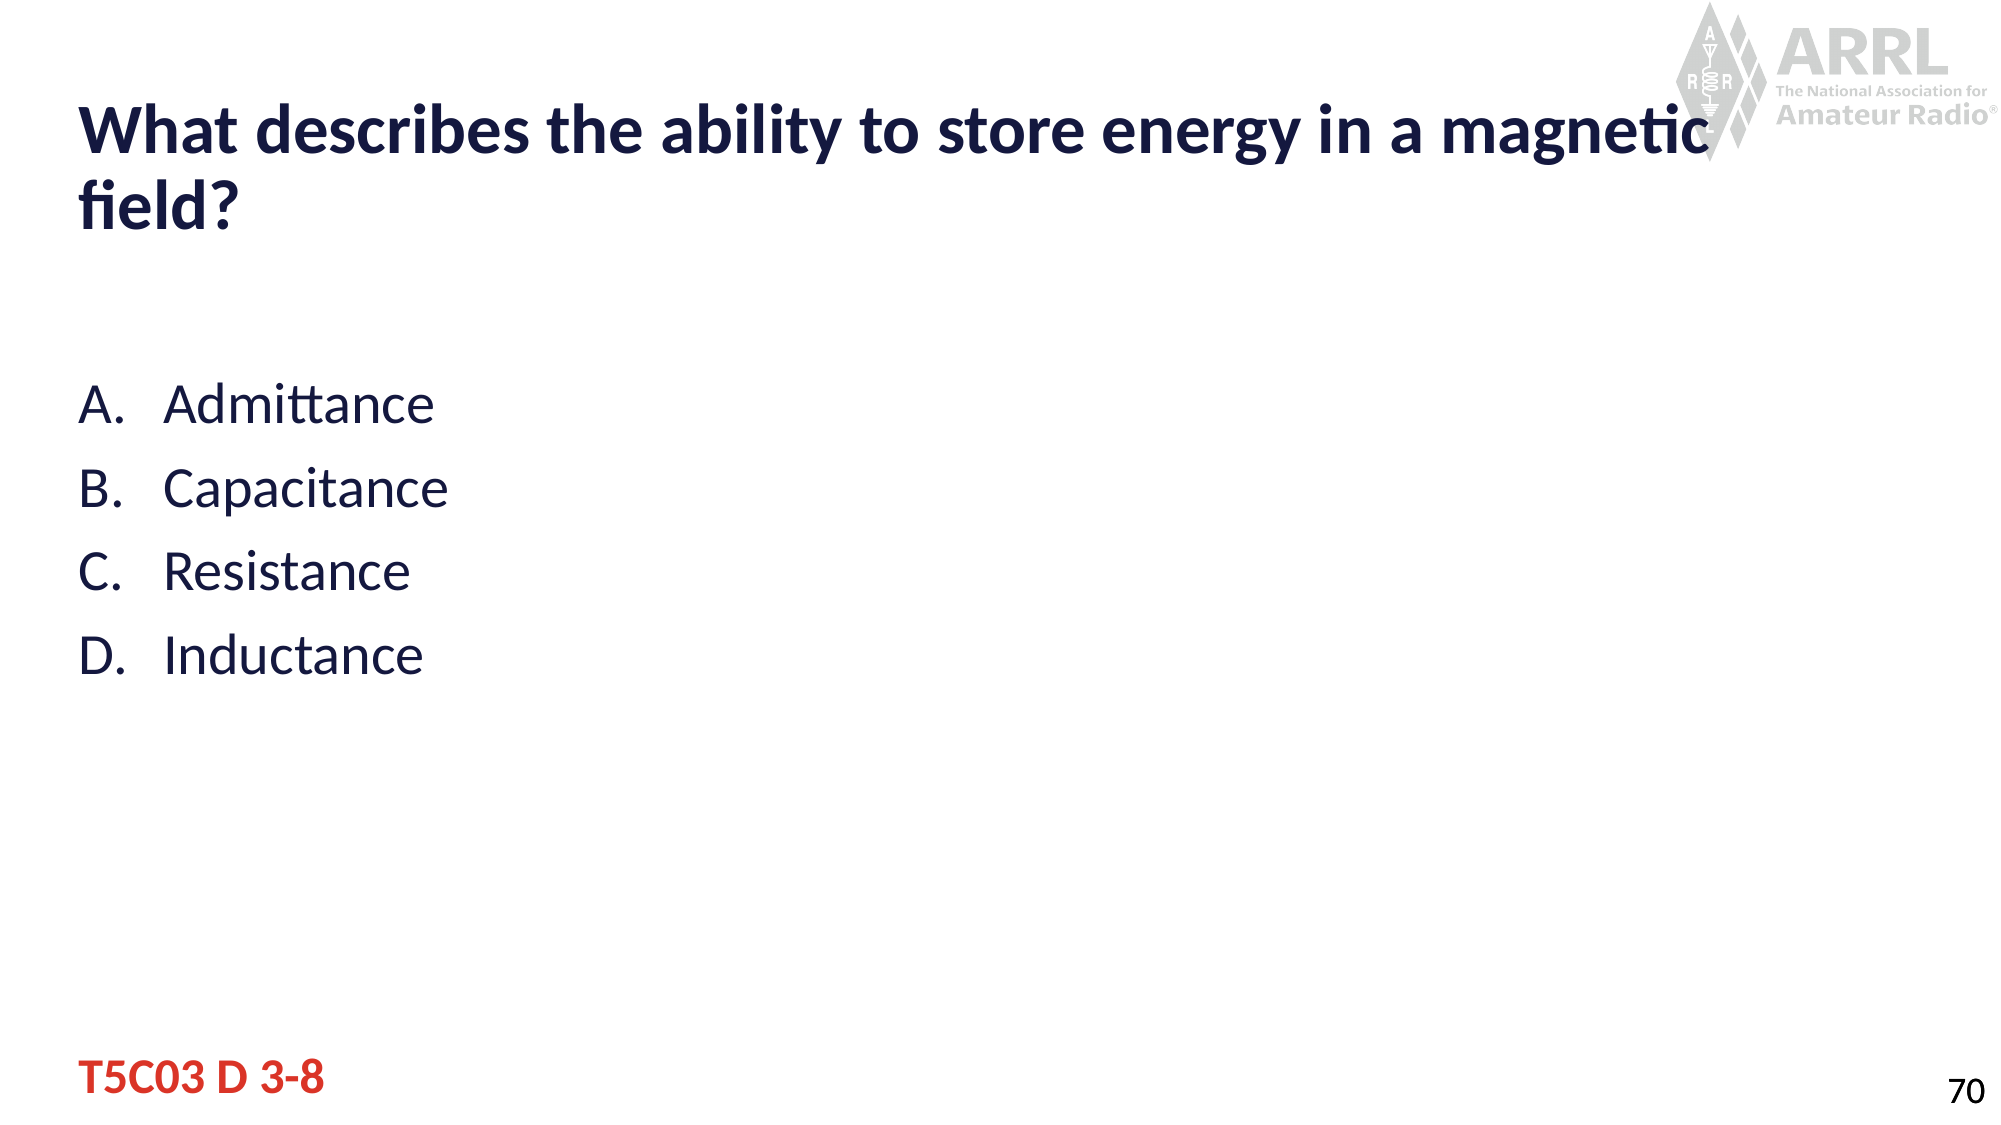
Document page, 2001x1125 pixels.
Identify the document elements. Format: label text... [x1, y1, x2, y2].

text_box T5C03 D 3-8 [63, 1036, 921, 1112]
list Admittance Capacitance Resistance Inductance [63, 365, 1863, 989]
picture [1674, 0, 2000, 164]
title What describes the ability to store energy in a magnetic field? [63, 59, 1863, 278]
